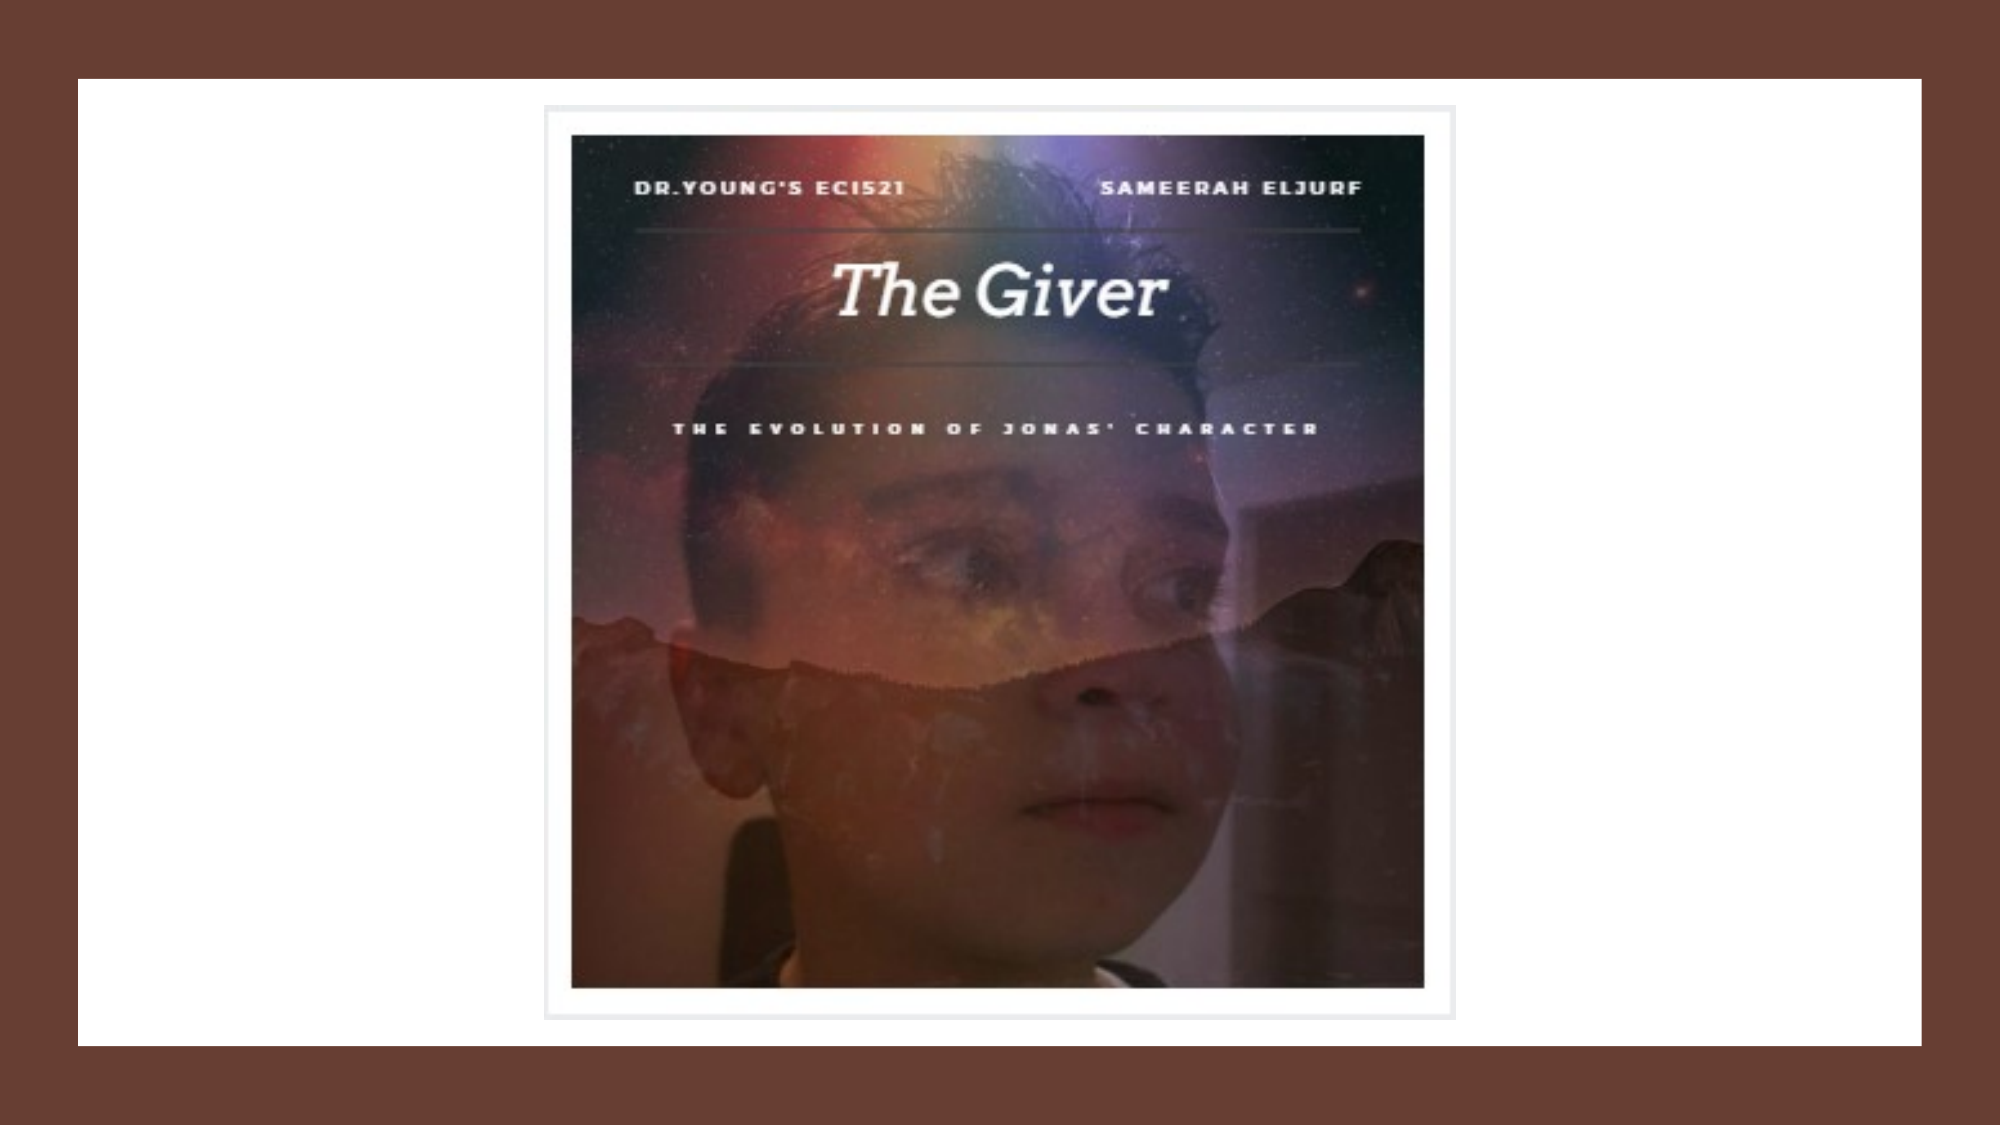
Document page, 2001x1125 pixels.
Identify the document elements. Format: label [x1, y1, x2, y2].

picture [544, 105, 1456, 1020]
text_box [0, 0, 2000, 1125]
text_box [77, 78, 1923, 1047]
